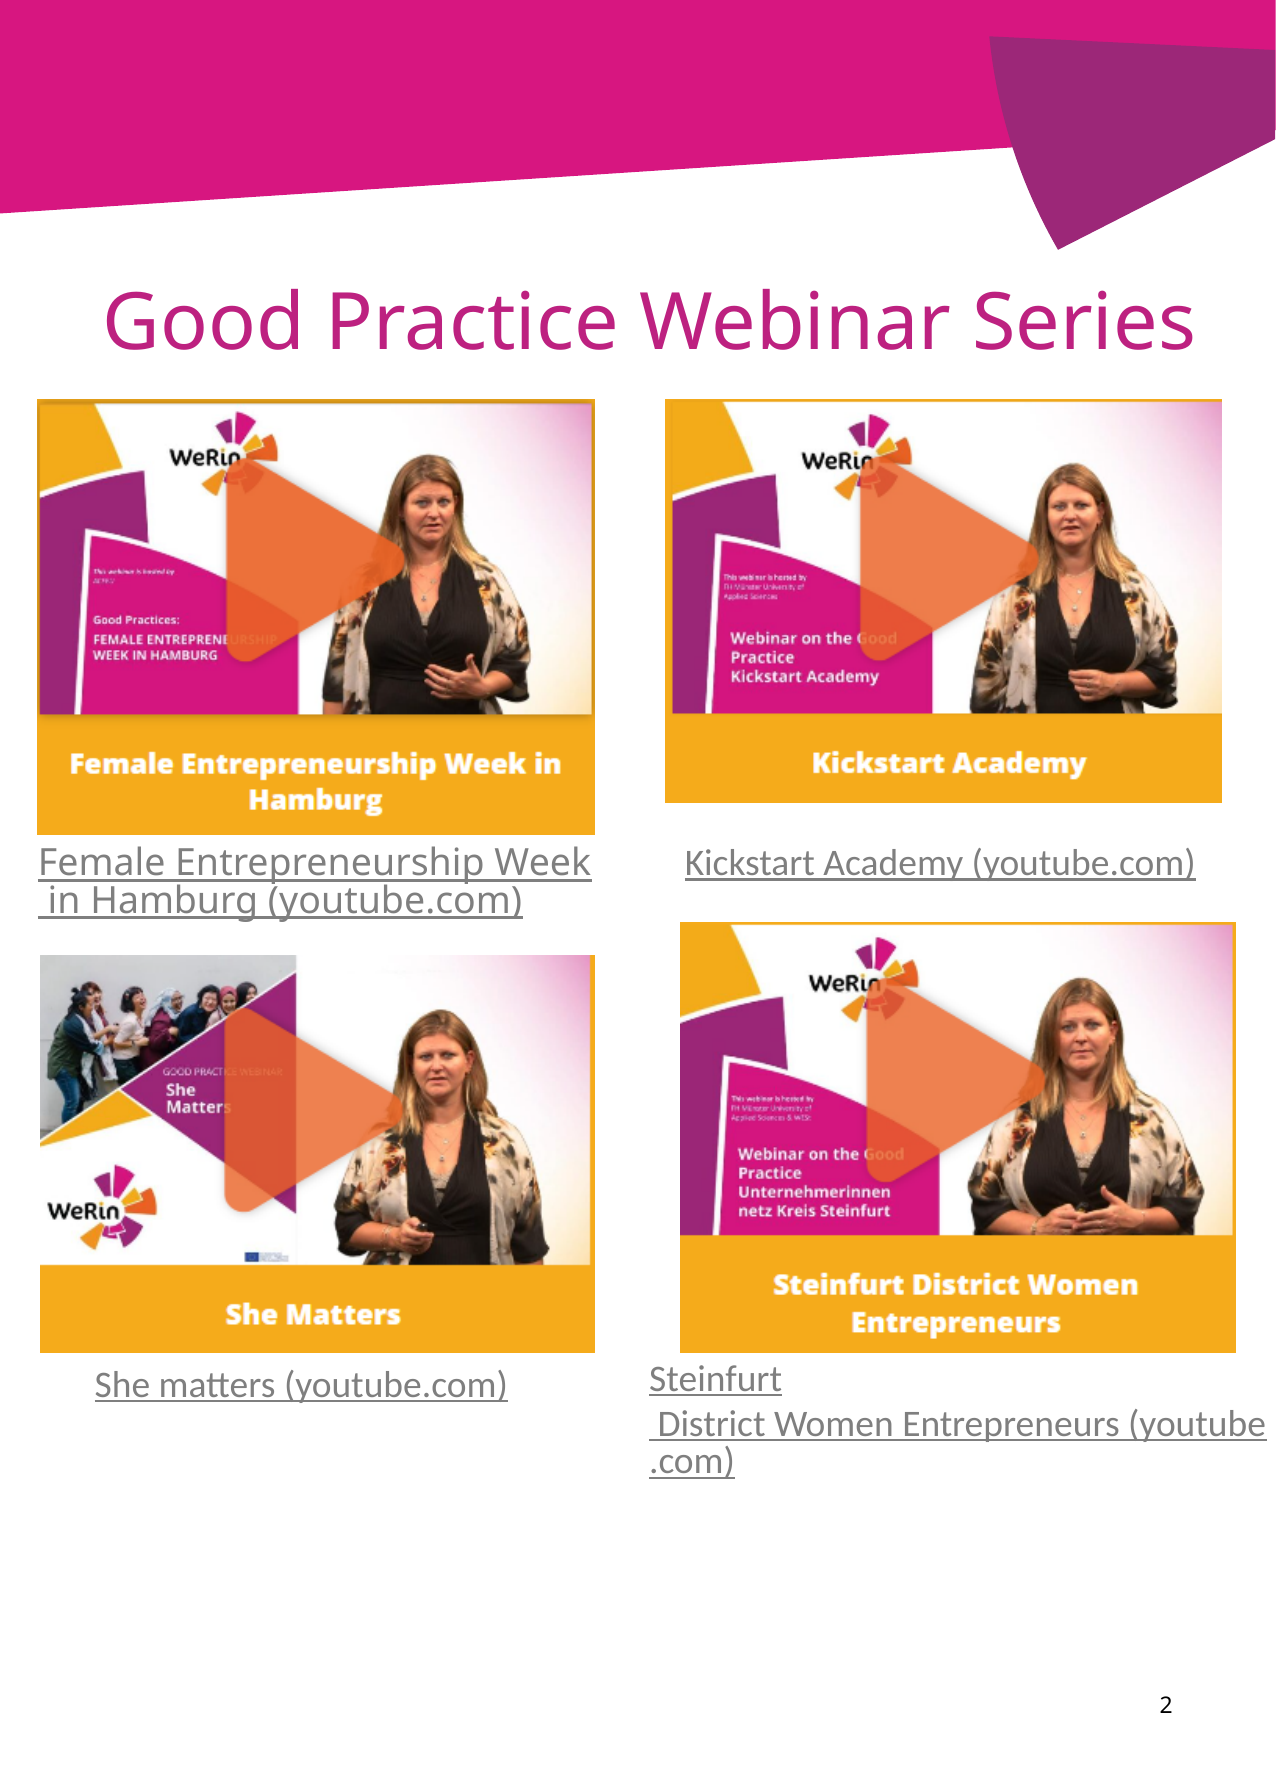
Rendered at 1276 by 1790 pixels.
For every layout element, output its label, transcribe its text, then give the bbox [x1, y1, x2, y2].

list Good Practice Webinar Series [87, 290, 1253, 404]
list Female Entrepreneurship Week in Hamburg (youtube.com) [22, 830, 610, 877]
picture [37, 399, 595, 835]
picture [665, 399, 1222, 803]
text_box Steinfurt District Women Entrepreneurs (youtube.com) [634, 1346, 1276, 1452]
text_box Kickstart Academy (youtube.com) [670, 830, 1276, 891]
picture [680, 922, 1236, 1353]
slide_number 2 [900, 1658, 1188, 1754]
text_box She matters (youtube.com) [79, 1352, 634, 1413]
picture [40, 955, 595, 1353]
